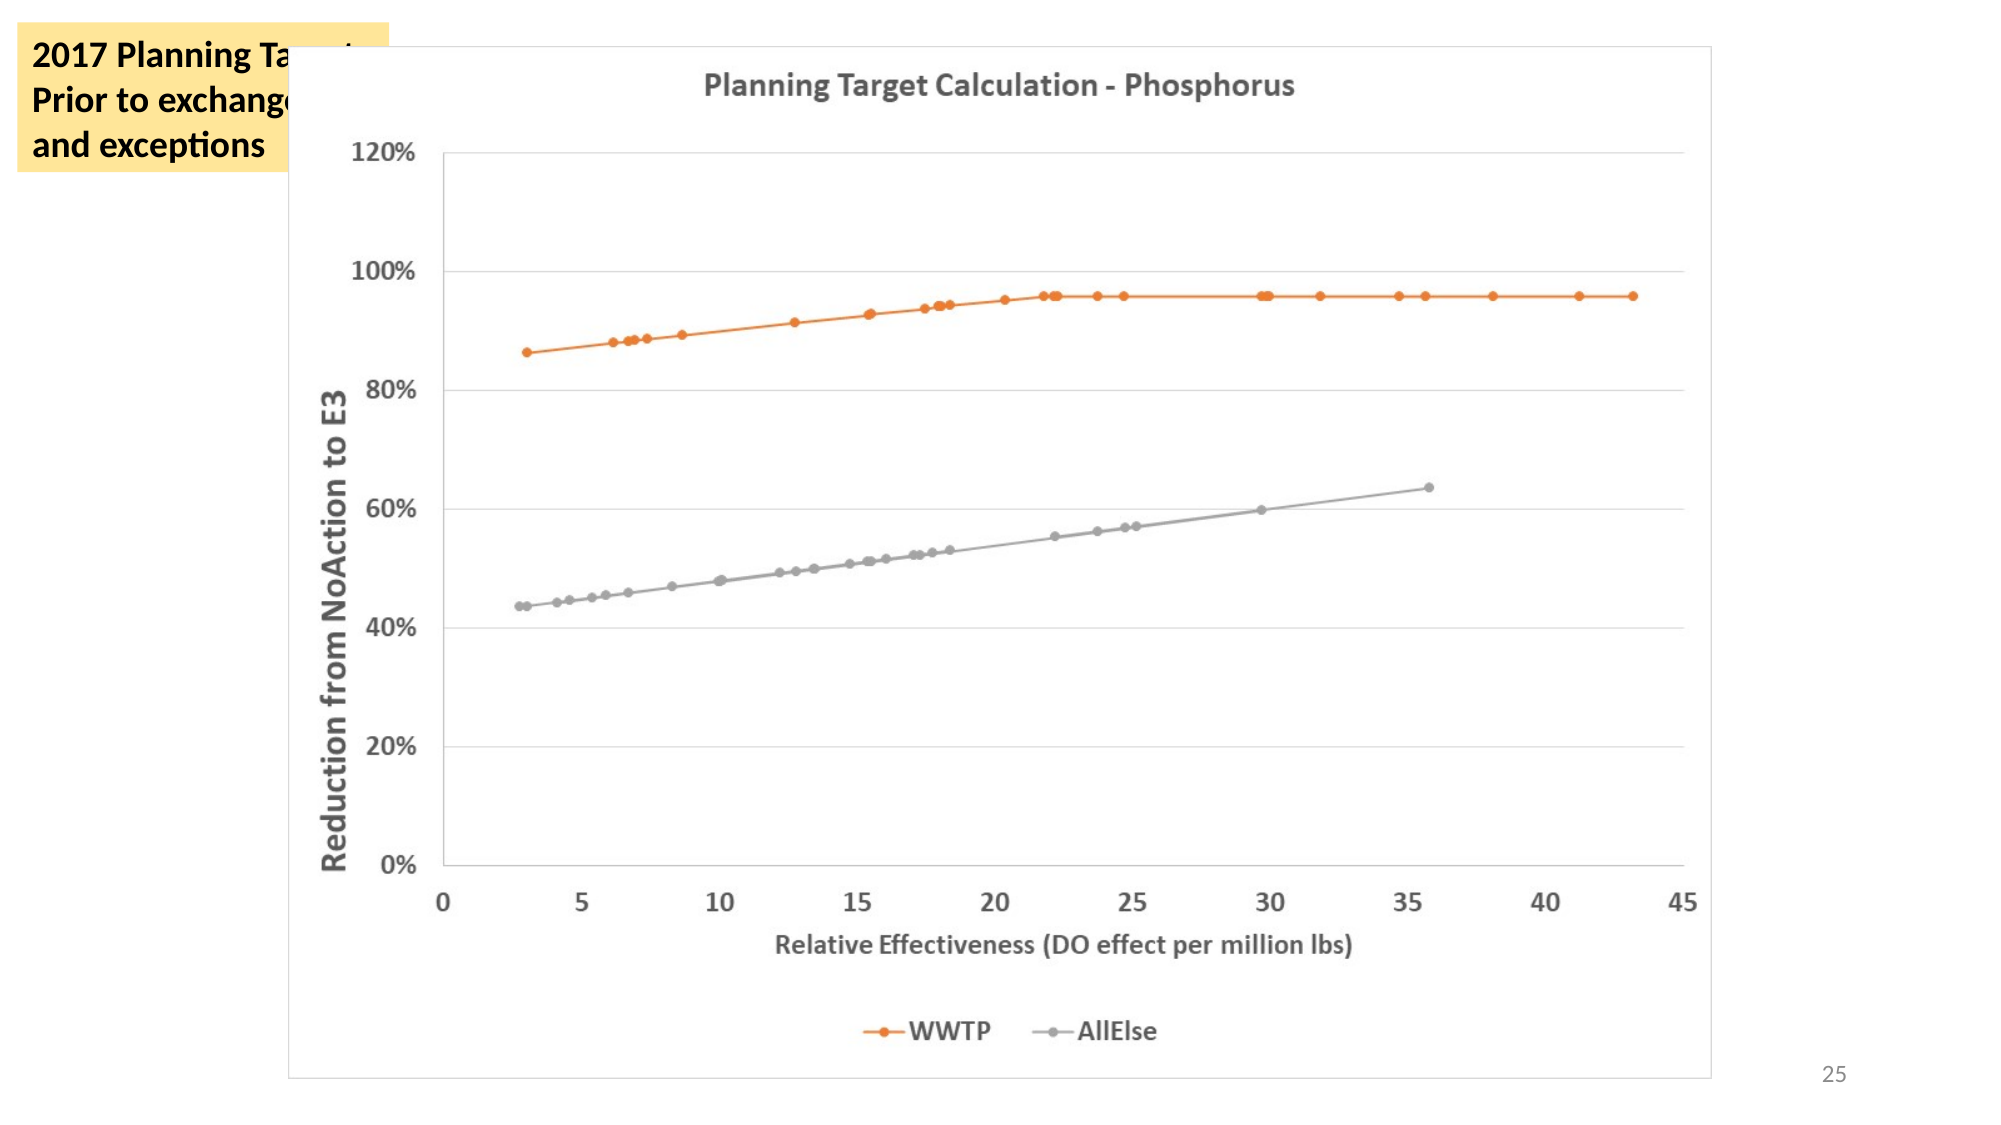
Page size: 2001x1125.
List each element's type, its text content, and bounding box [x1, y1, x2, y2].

picture [288, 46, 1712, 1079]
slide_number 25 [1412, 1042, 1863, 1103]
text_box 2017 Planning Targets Prior to exchanges and exceptions [17, 22, 390, 173]
